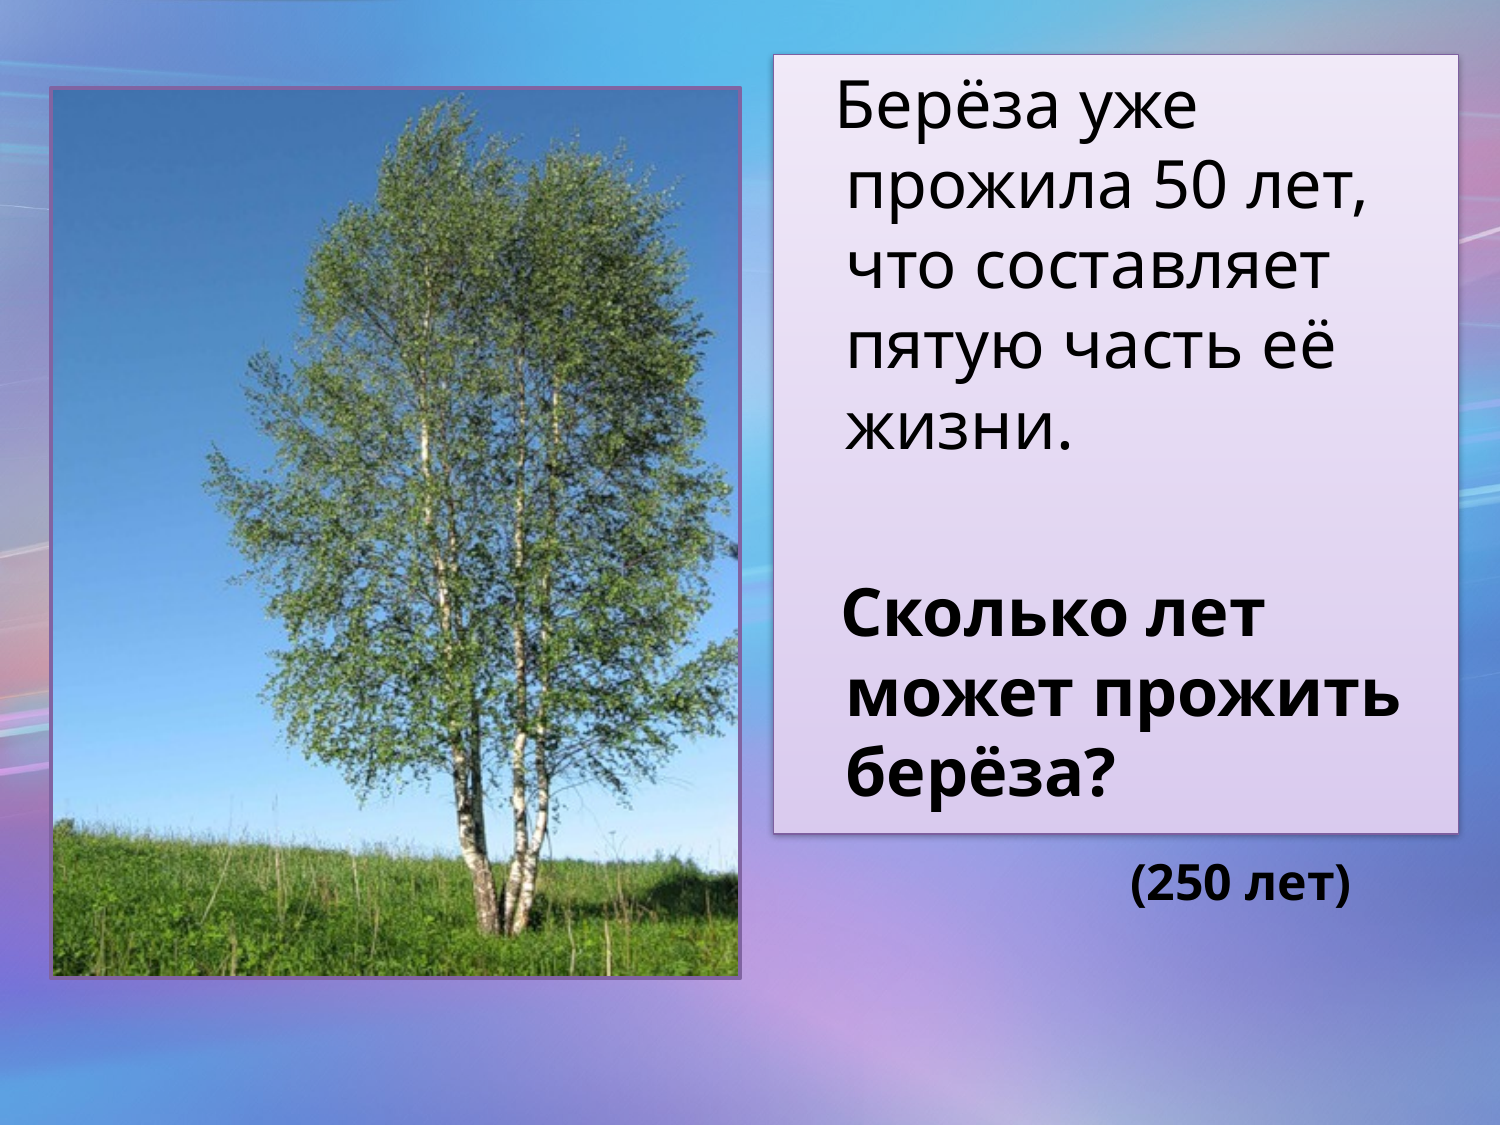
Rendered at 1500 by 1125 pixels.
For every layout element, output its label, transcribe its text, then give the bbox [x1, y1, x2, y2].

title (250 лет) [1045, 841, 1437, 975]
list Берёза уже прожила 50 лет, что составляет пятую часть её жизни. Сколько лет может прожить берёза? [773, 54, 1459, 835]
picture [52, 89, 739, 977]
